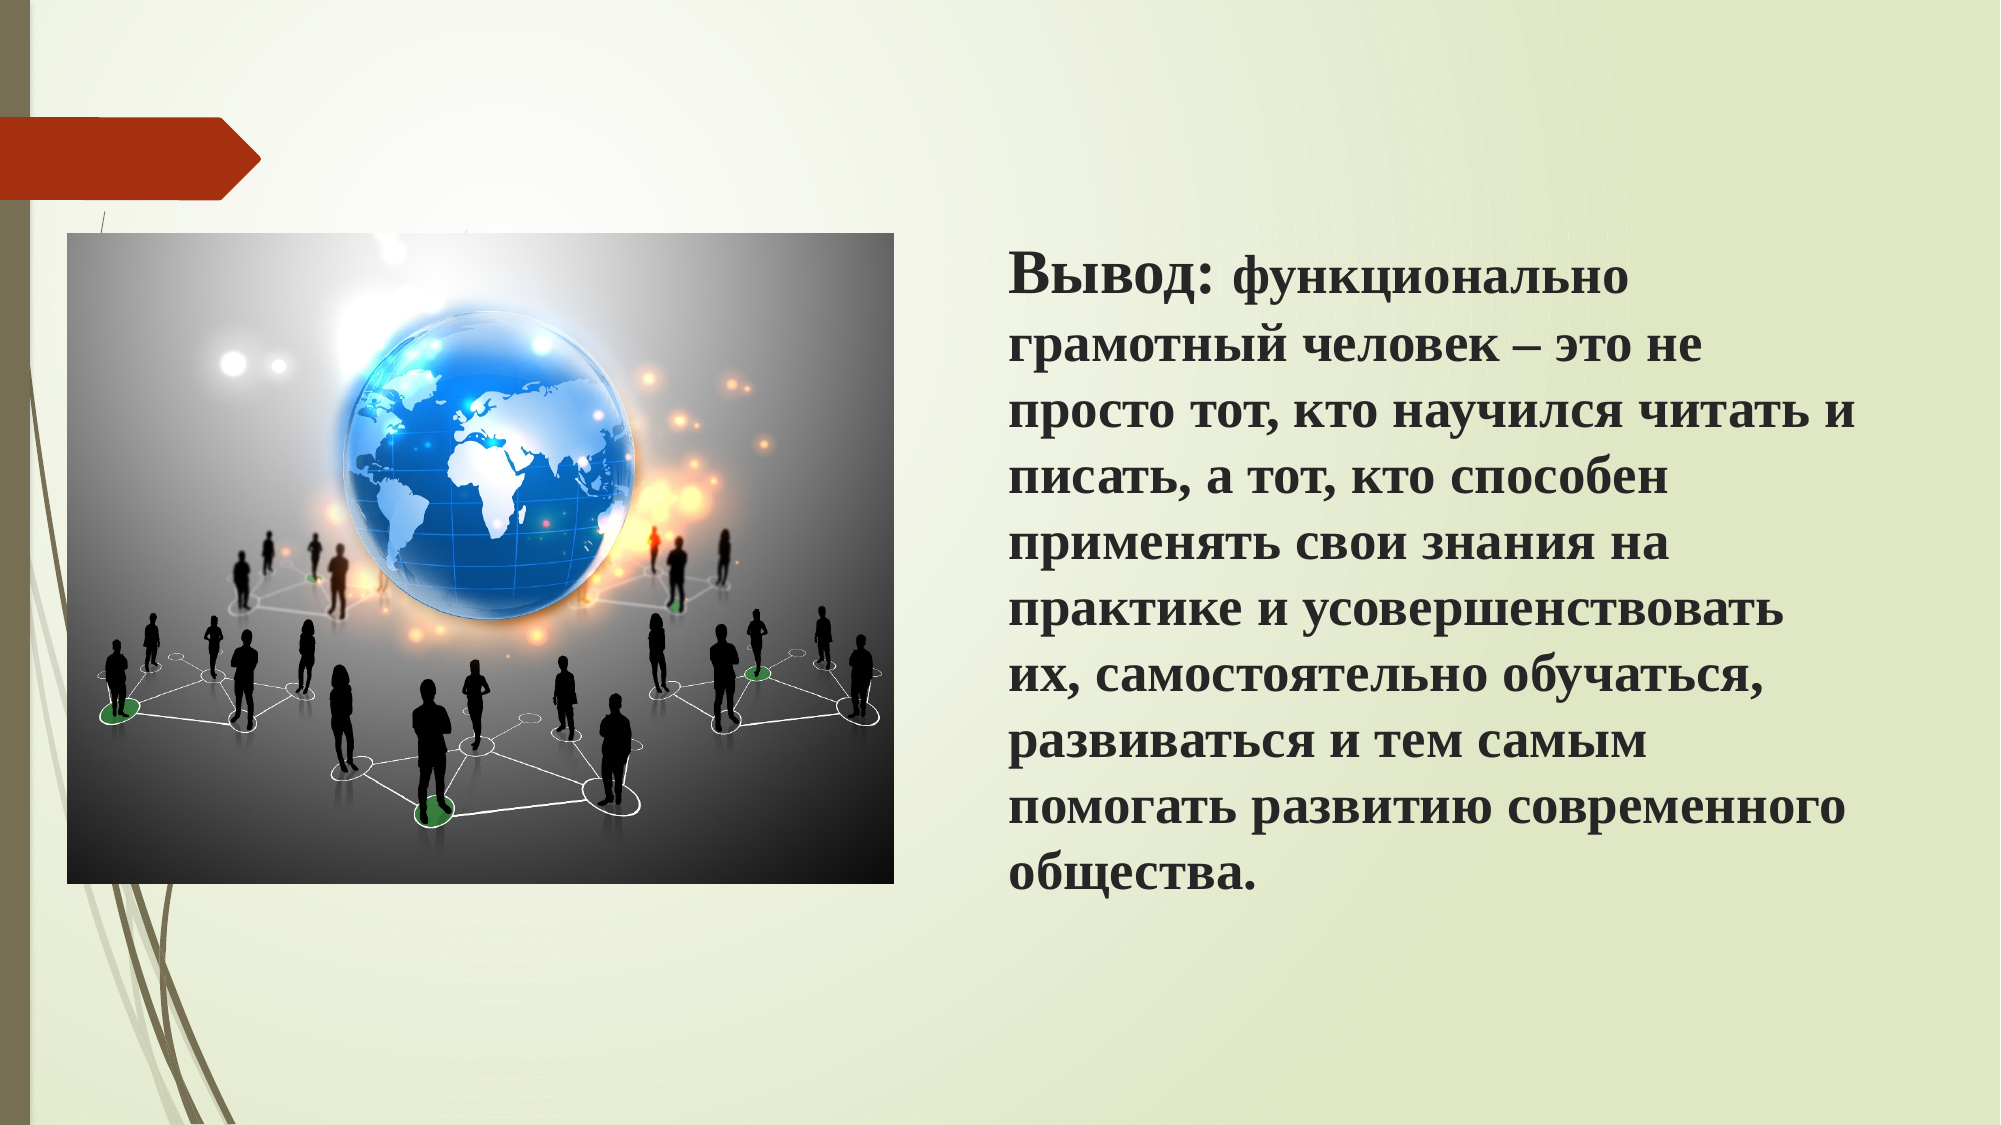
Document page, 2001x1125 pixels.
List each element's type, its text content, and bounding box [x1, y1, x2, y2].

title Вывод: функционально грамотный человек – это не просто тот, кто научился читать и писать, а тот, кто способен применять свои знания на практике и усовершенствовать их, самостоятельно обучаться, развиваться и тем самым помогать развитию современного общества. [993, 222, 1888, 978]
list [66, 232, 894, 884]
